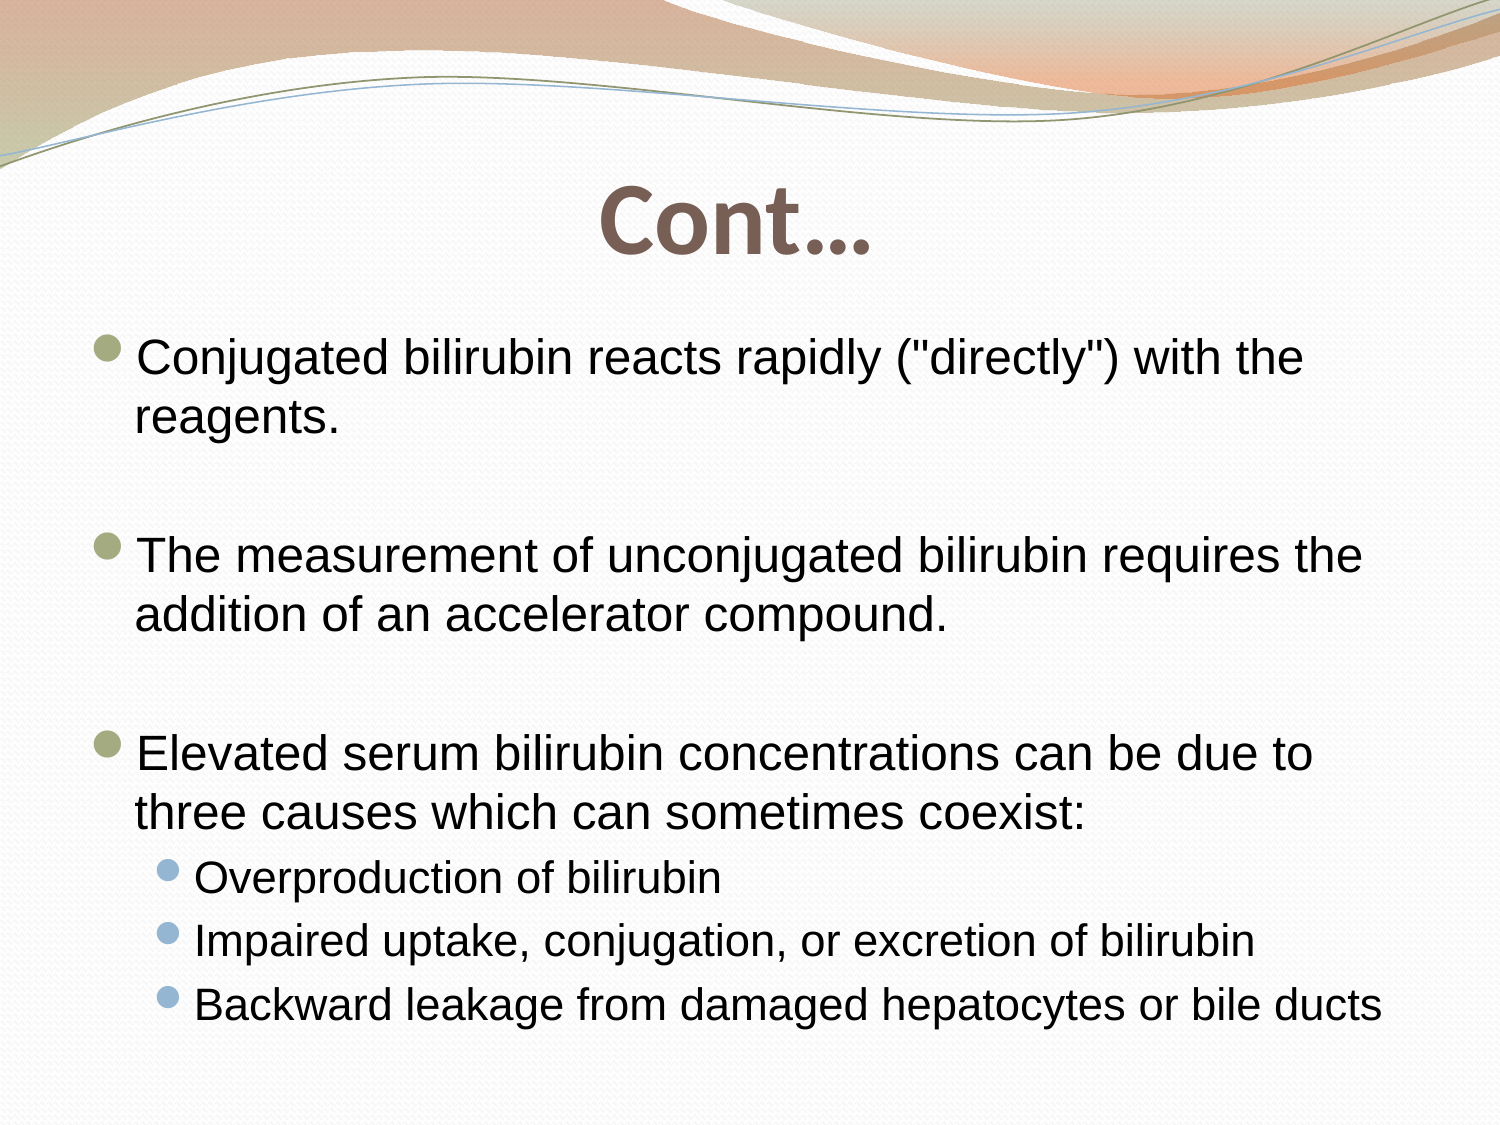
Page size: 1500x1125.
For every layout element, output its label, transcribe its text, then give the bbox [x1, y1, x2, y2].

list Conjugated bilirubin reacts rapidly ("directly") with the reagents. The measurement of unconjugated bilirubin requires the addition of an accelerator compound. Elevated serum bilirubin concentrations can be due to three causes which can sometimes coexist: Overproduction of bilirubin Impaired uptake, conjugation, or excretion of bilirubin Backward leakage from damaged hepatocytes or bile ducts [75, 317, 1425, 1038]
title Cont… [75, 115, 1425, 303]
